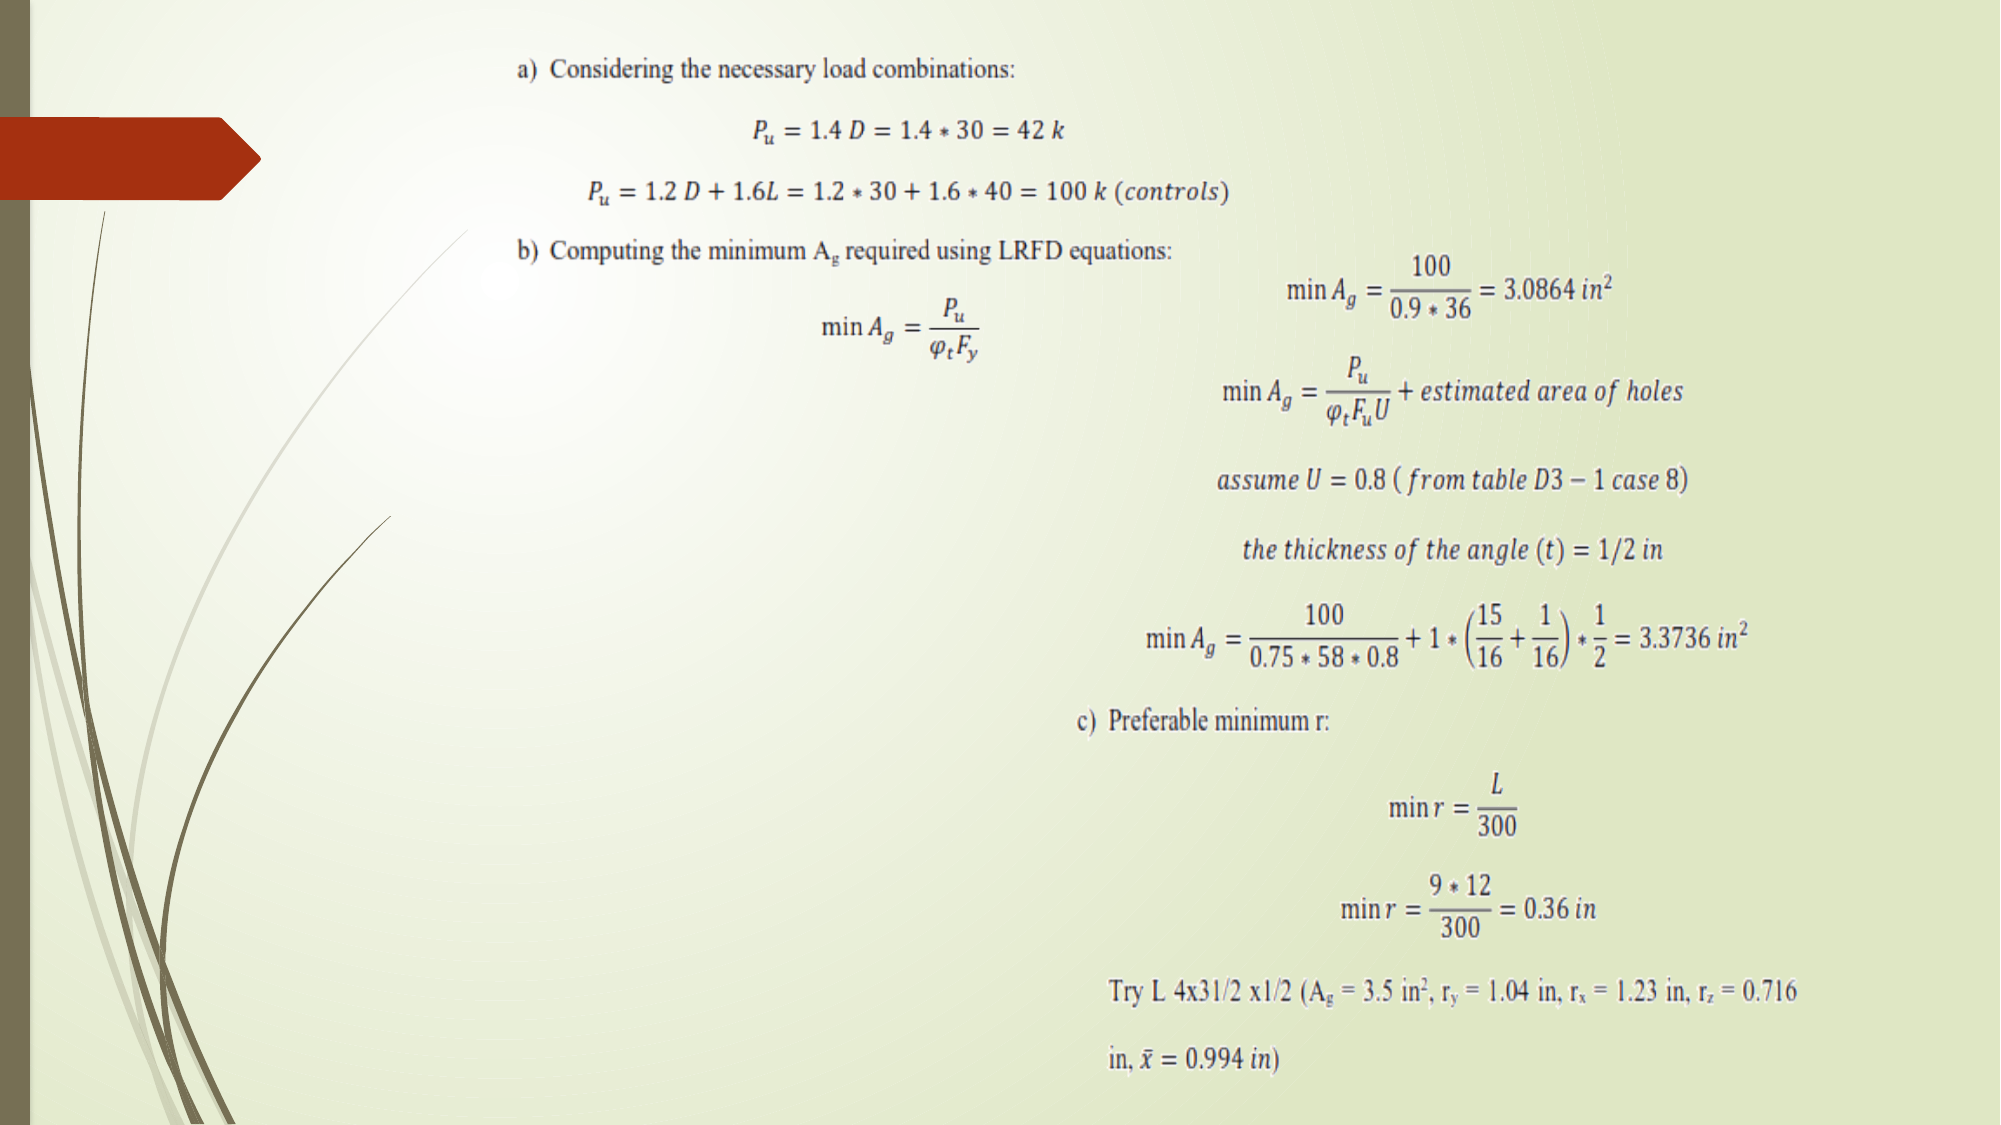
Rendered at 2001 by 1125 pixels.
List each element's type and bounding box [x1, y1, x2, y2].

picture [429, 30, 1822, 1086]
